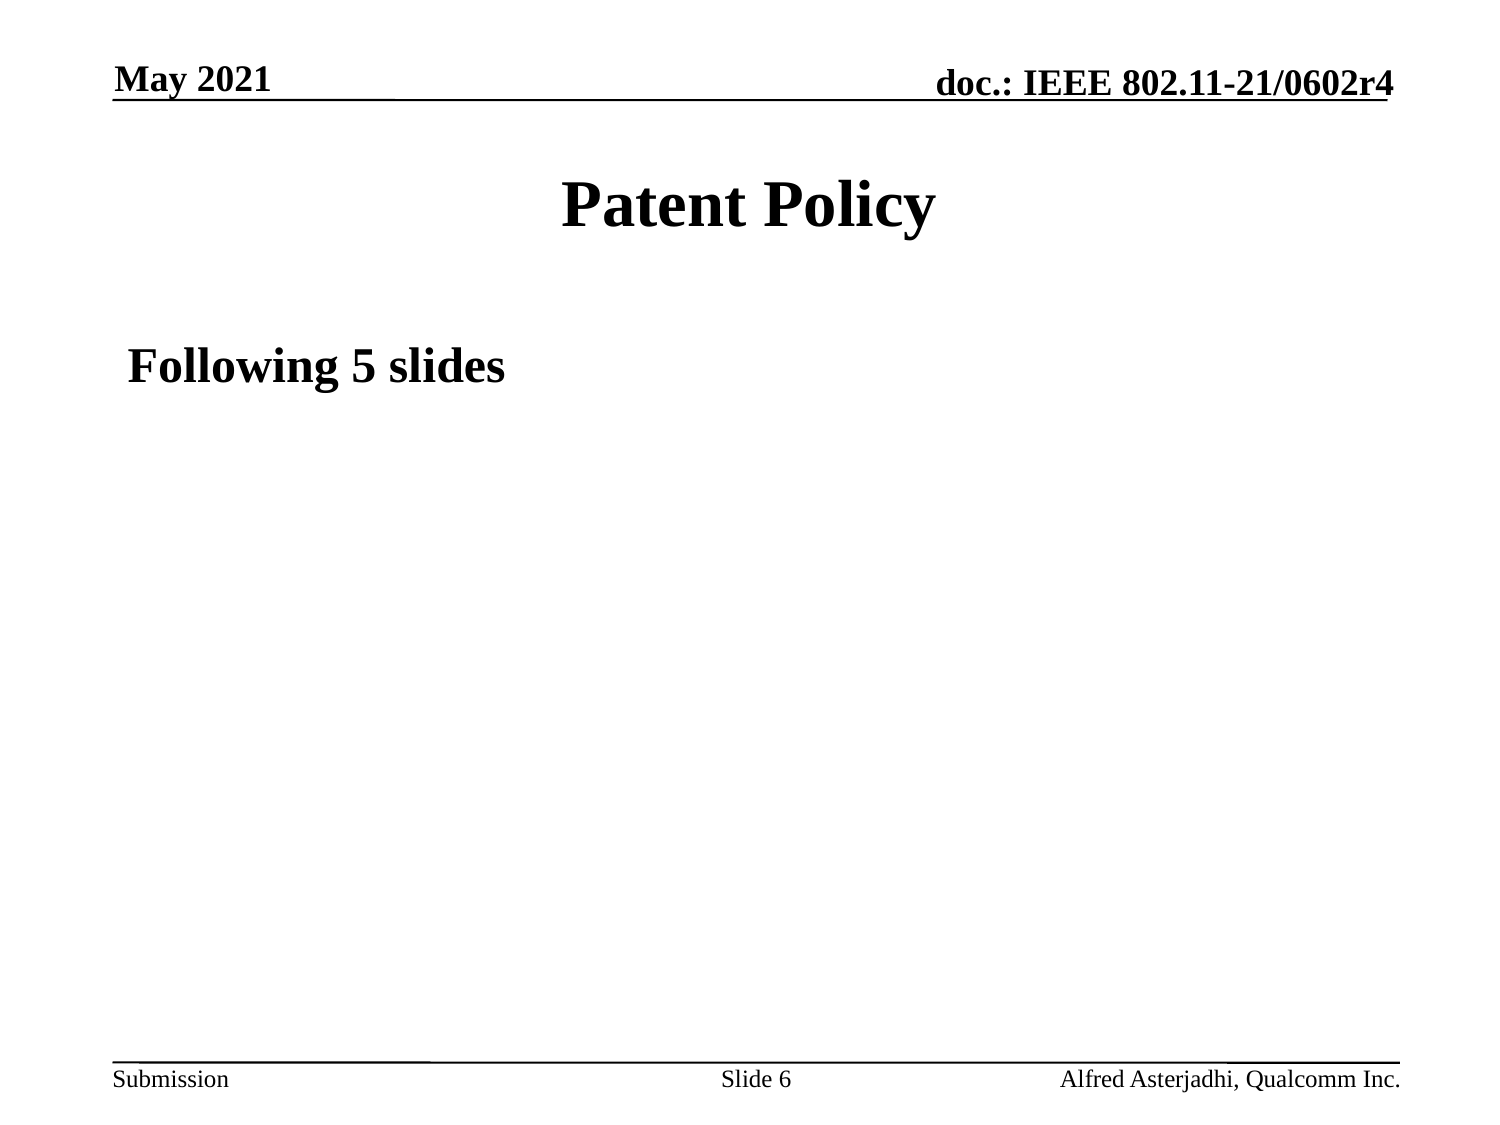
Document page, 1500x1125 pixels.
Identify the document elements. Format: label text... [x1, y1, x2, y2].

footer Alfred Asterjadhi, Qualcomm Inc. [878, 1061, 1402, 1093]
slide_number Slide 6 [712, 1061, 800, 1123]
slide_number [114, 54, 493, 100]
list Following 5 slides [112, 324, 1388, 1000]
title Patent Policy [112, 112, 1388, 288]
